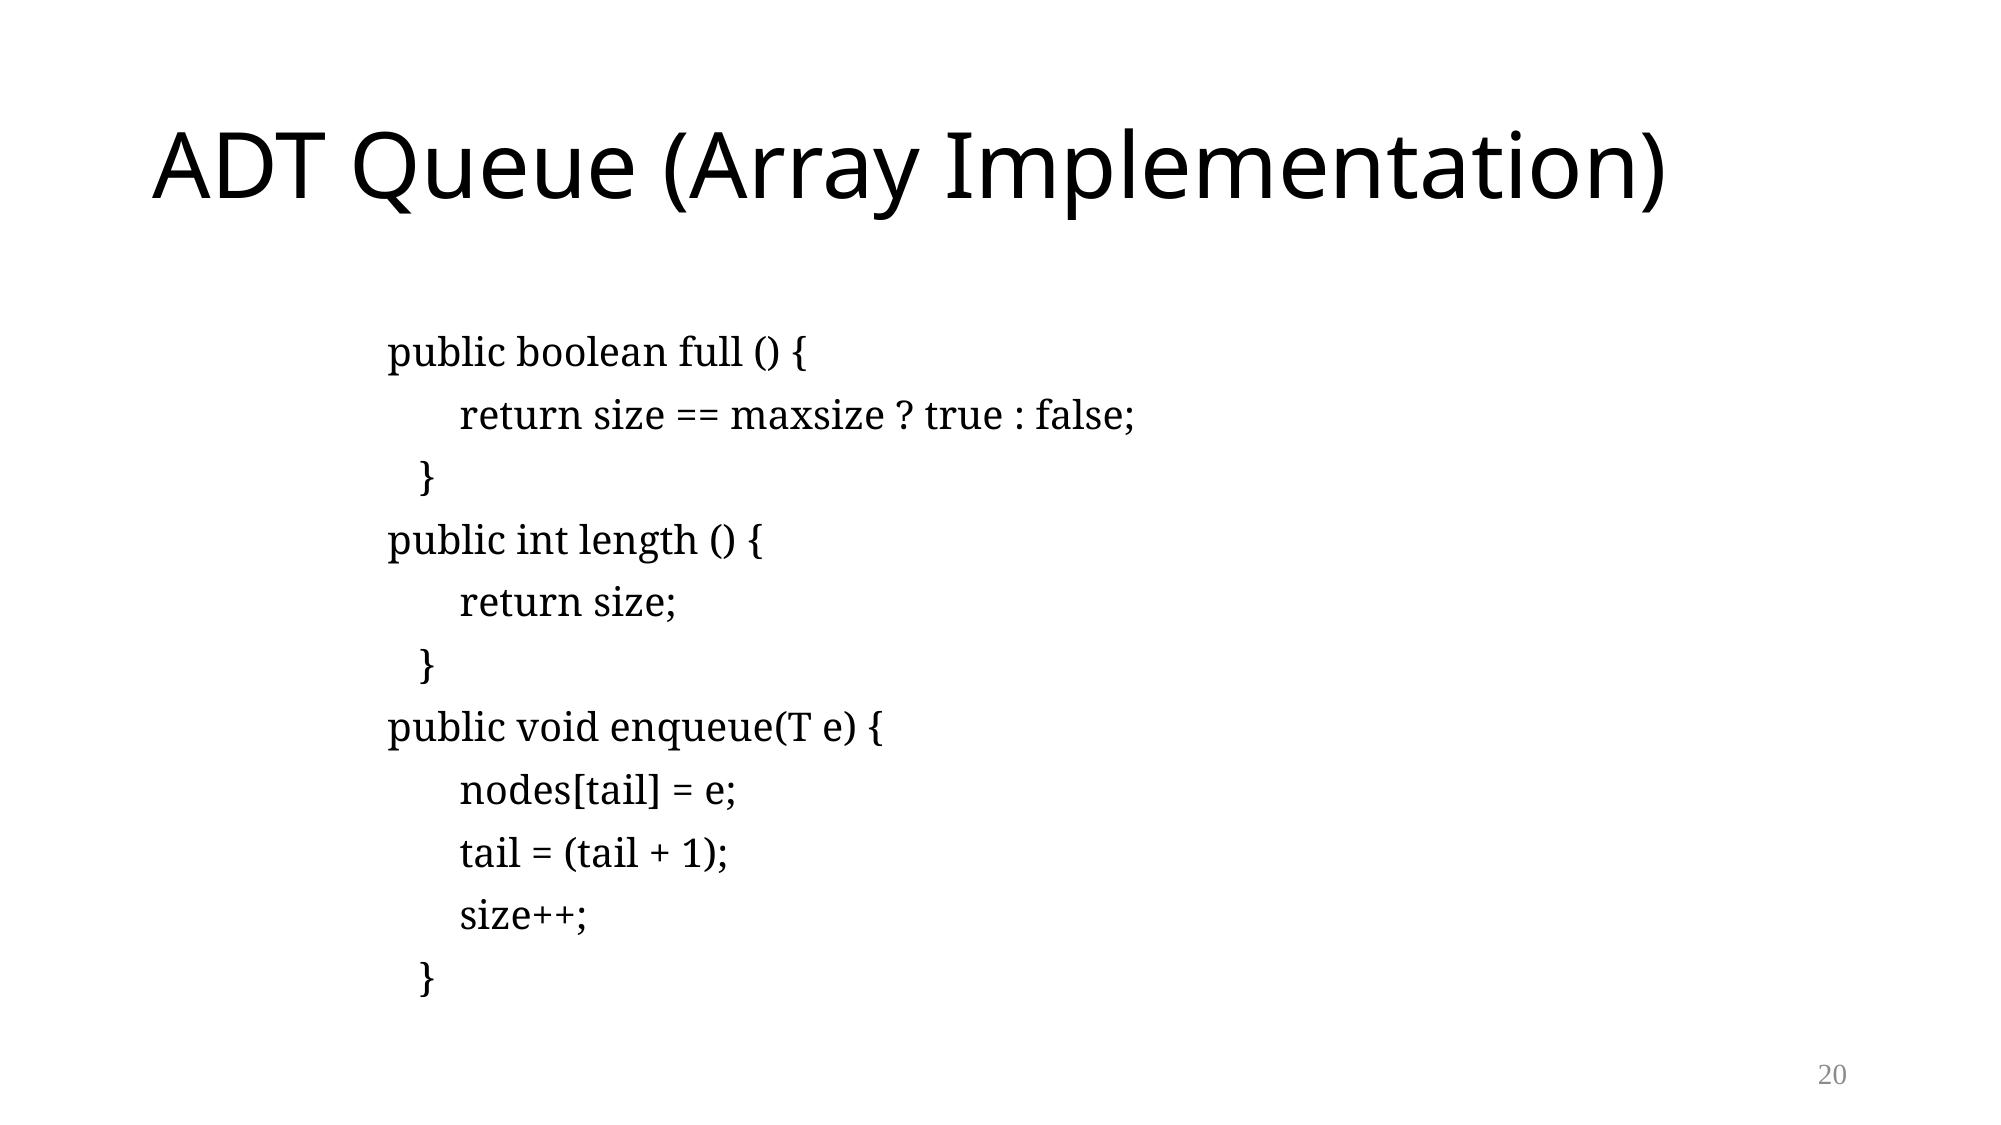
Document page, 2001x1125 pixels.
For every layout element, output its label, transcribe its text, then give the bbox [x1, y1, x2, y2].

slide_number 20 [1412, 1042, 1863, 1103]
list public boolean full () { return size == maxsize ? true : false; } public int length () { return size; } public void enqueue(T e) { nodes[tail] = e; tail = (tail + 1); size++; } [362, 324, 1650, 1013]
title ADT Queue (Array Implementation) [137, 59, 1863, 278]
